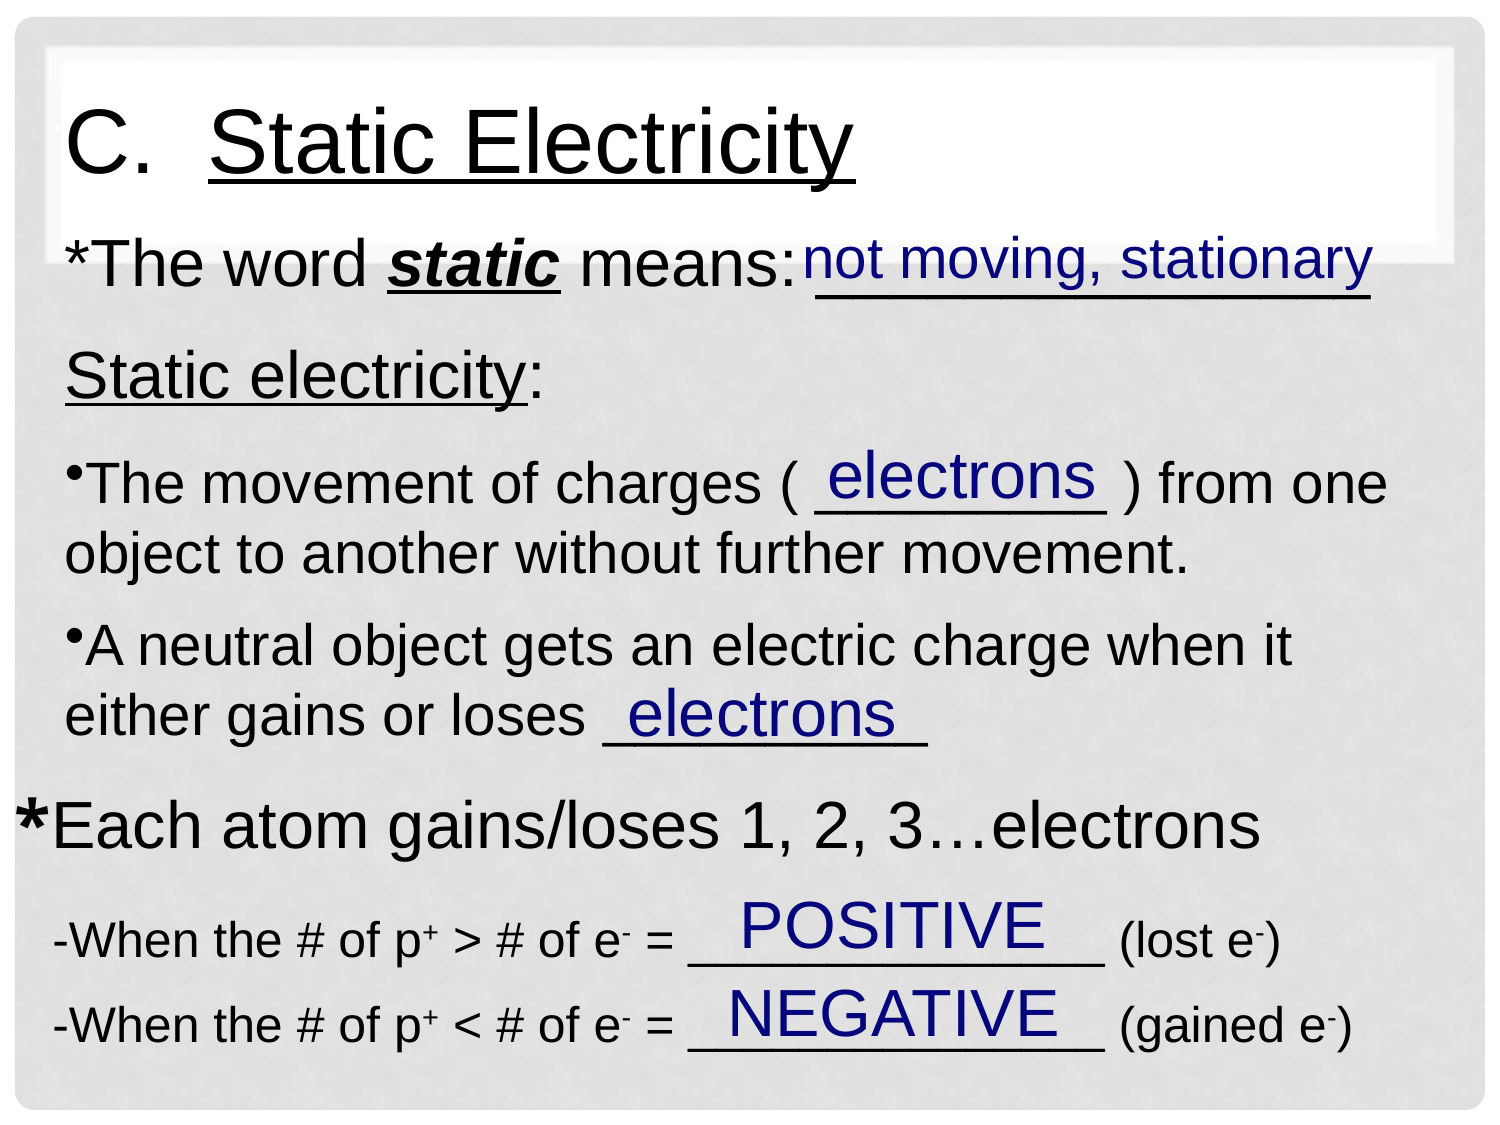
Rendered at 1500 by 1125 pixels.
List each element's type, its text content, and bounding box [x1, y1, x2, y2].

text_box -When the # of p+ > # of e- = _______________ (lost e-) -When the # of p+ < # of e- = _______________ (gained e-) [37, 899, 1463, 1125]
text_box C. Static Electricity [49, 74, 1400, 200]
text_box The movement of charges ( _________ ) from one object to another without further movement. [49, 437, 1463, 593]
text_box NEGATIVE [712, 962, 1100, 1058]
text_box *The word static means: _______________ [50, 212, 1425, 308]
text_box electrons [812, 424, 1125, 520]
text_box *Each atom gains/loses 1, 2, 3…electrons [0, 774, 1413, 870]
text_box not moving, stationary [787, 212, 1500, 298]
text_box A neutral object gets an electric charge when it either gains or loses __________ [49, 599, 1400, 755]
text_box electrons [612, 662, 1050, 758]
text_box POSITIVE [724, 874, 1088, 962]
text_box Static electricity: [50, 324, 1438, 420]
